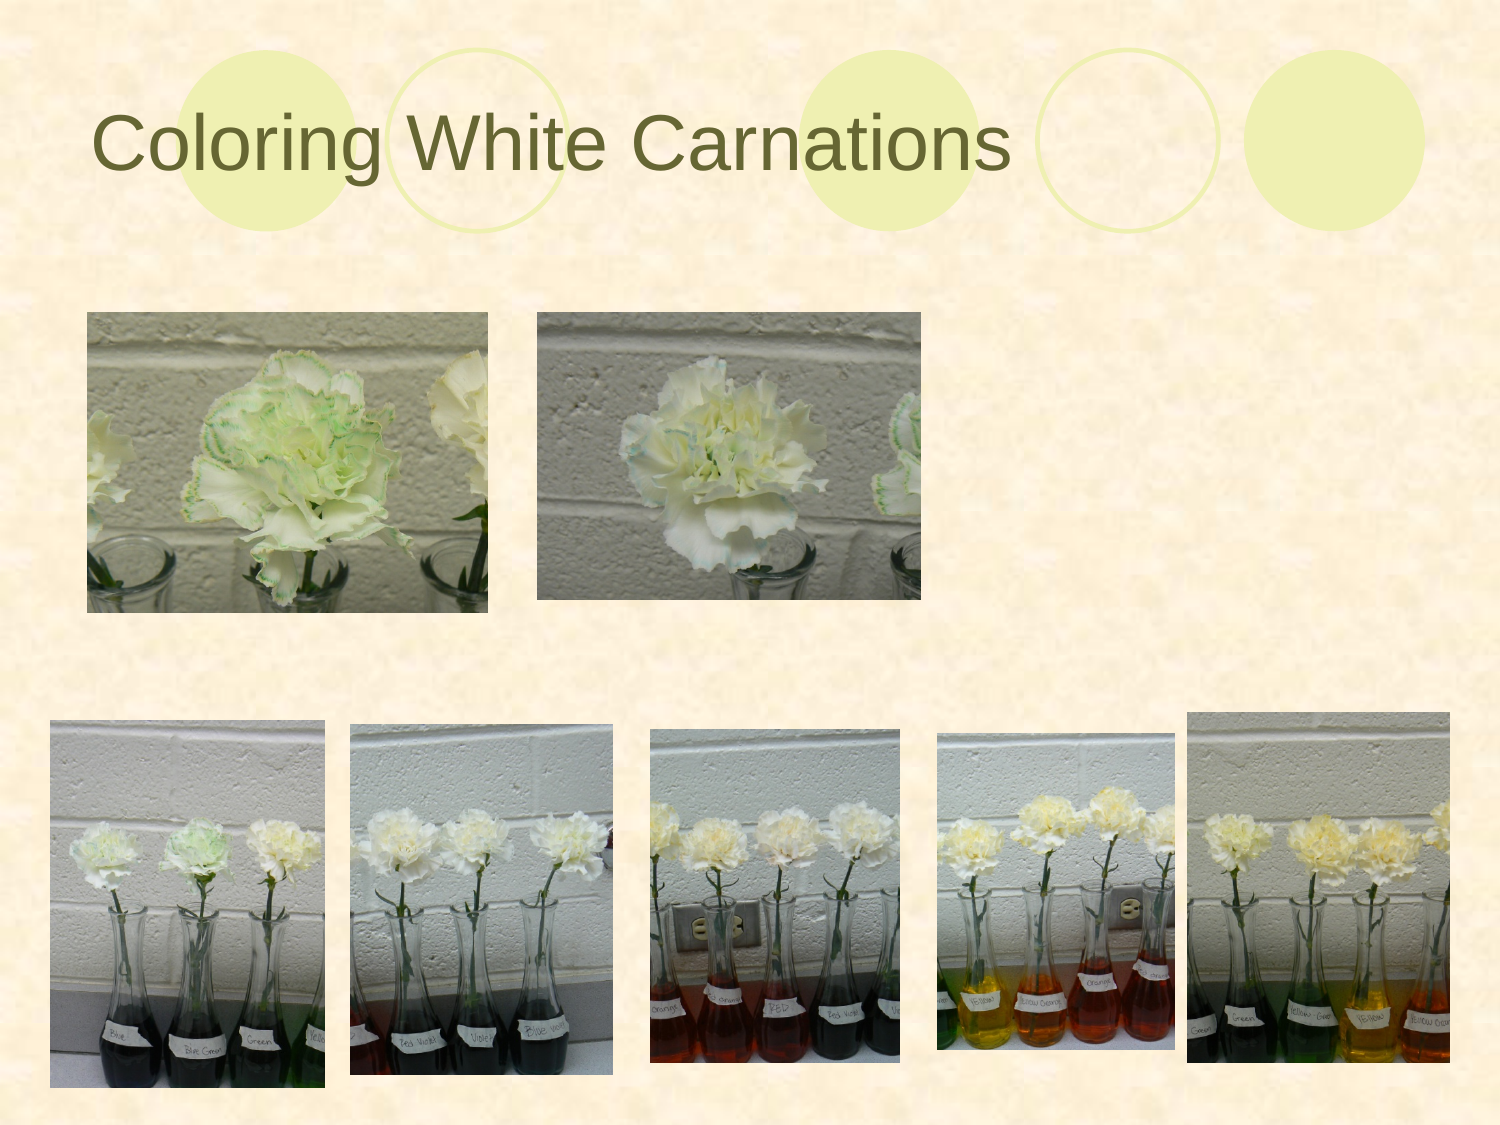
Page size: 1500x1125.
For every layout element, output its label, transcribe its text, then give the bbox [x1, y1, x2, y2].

picture [0, 0, 1500, 1125]
title Coloring White Carnations [74, 44, 1426, 233]
